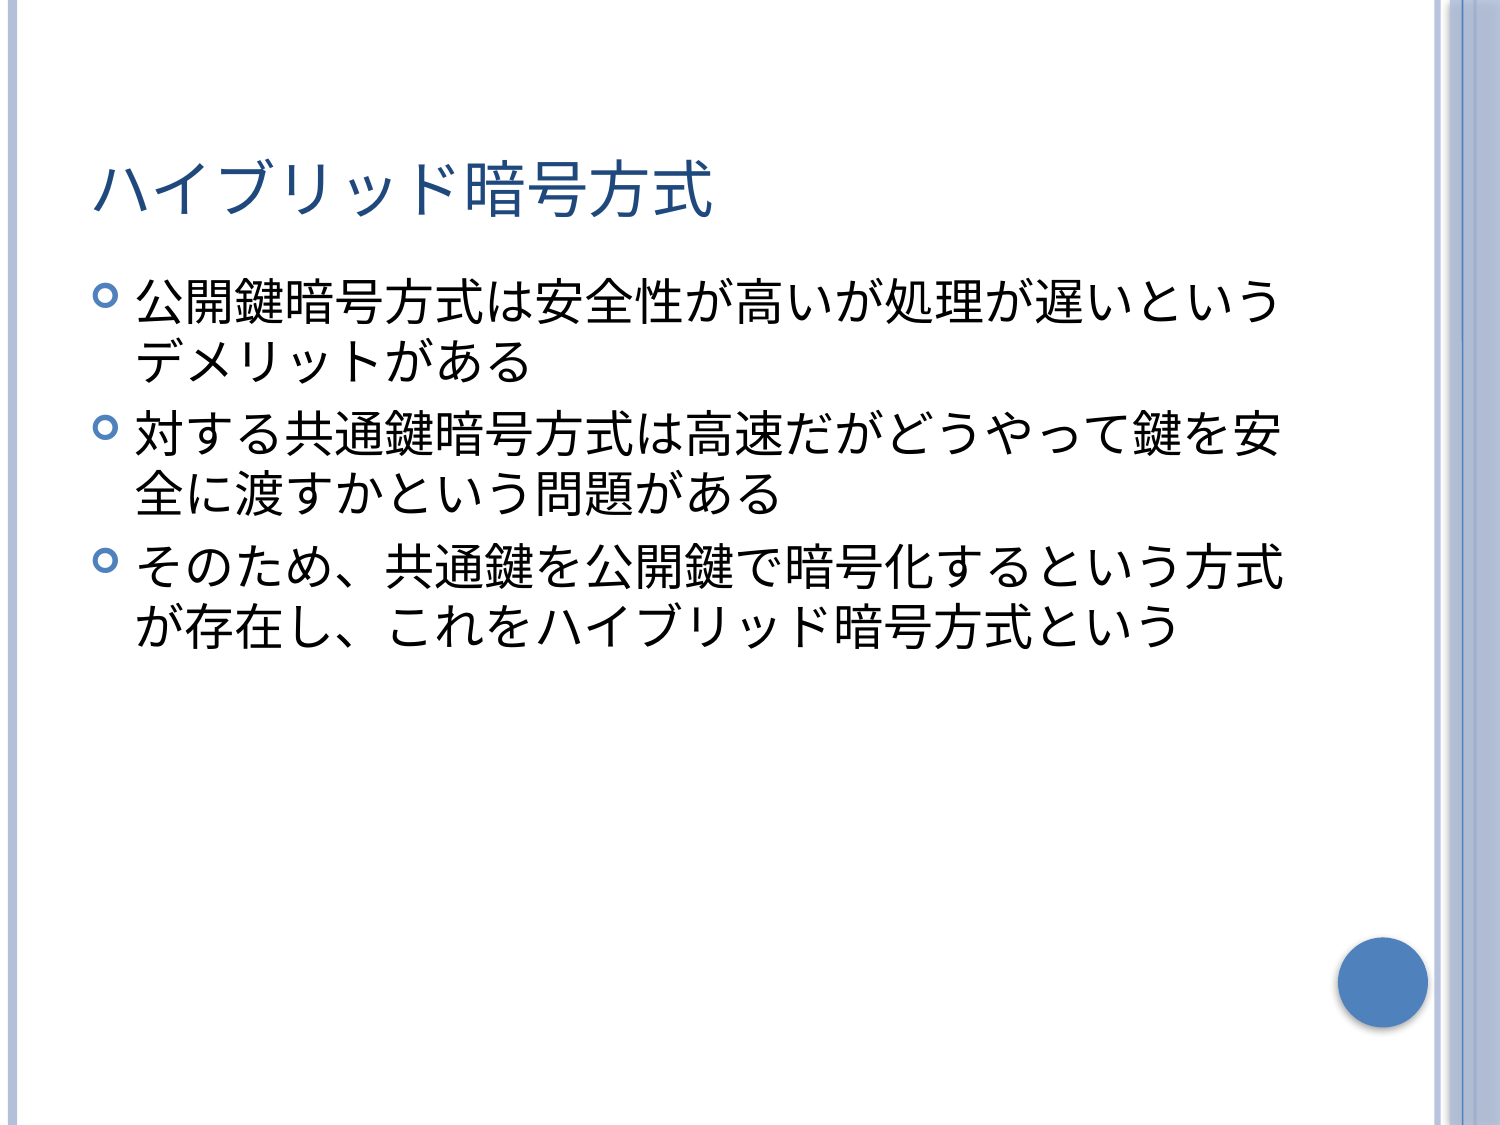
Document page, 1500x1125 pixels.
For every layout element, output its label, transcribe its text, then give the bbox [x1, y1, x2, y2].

list 公開鍵暗号方式は安全性が高いが処理が遅いというデメリットがある 対する共通鍵暗号方式は高速だがどうやって鍵を安全に渡すかという問題がある そのため、共通鍵を公開鍵で暗号化するという方式が存在し、これをハイブリッド暗号方式という [75, 262, 1300, 1125]
title ハイブリッド暗号方式 [75, 45, 1300, 233]
